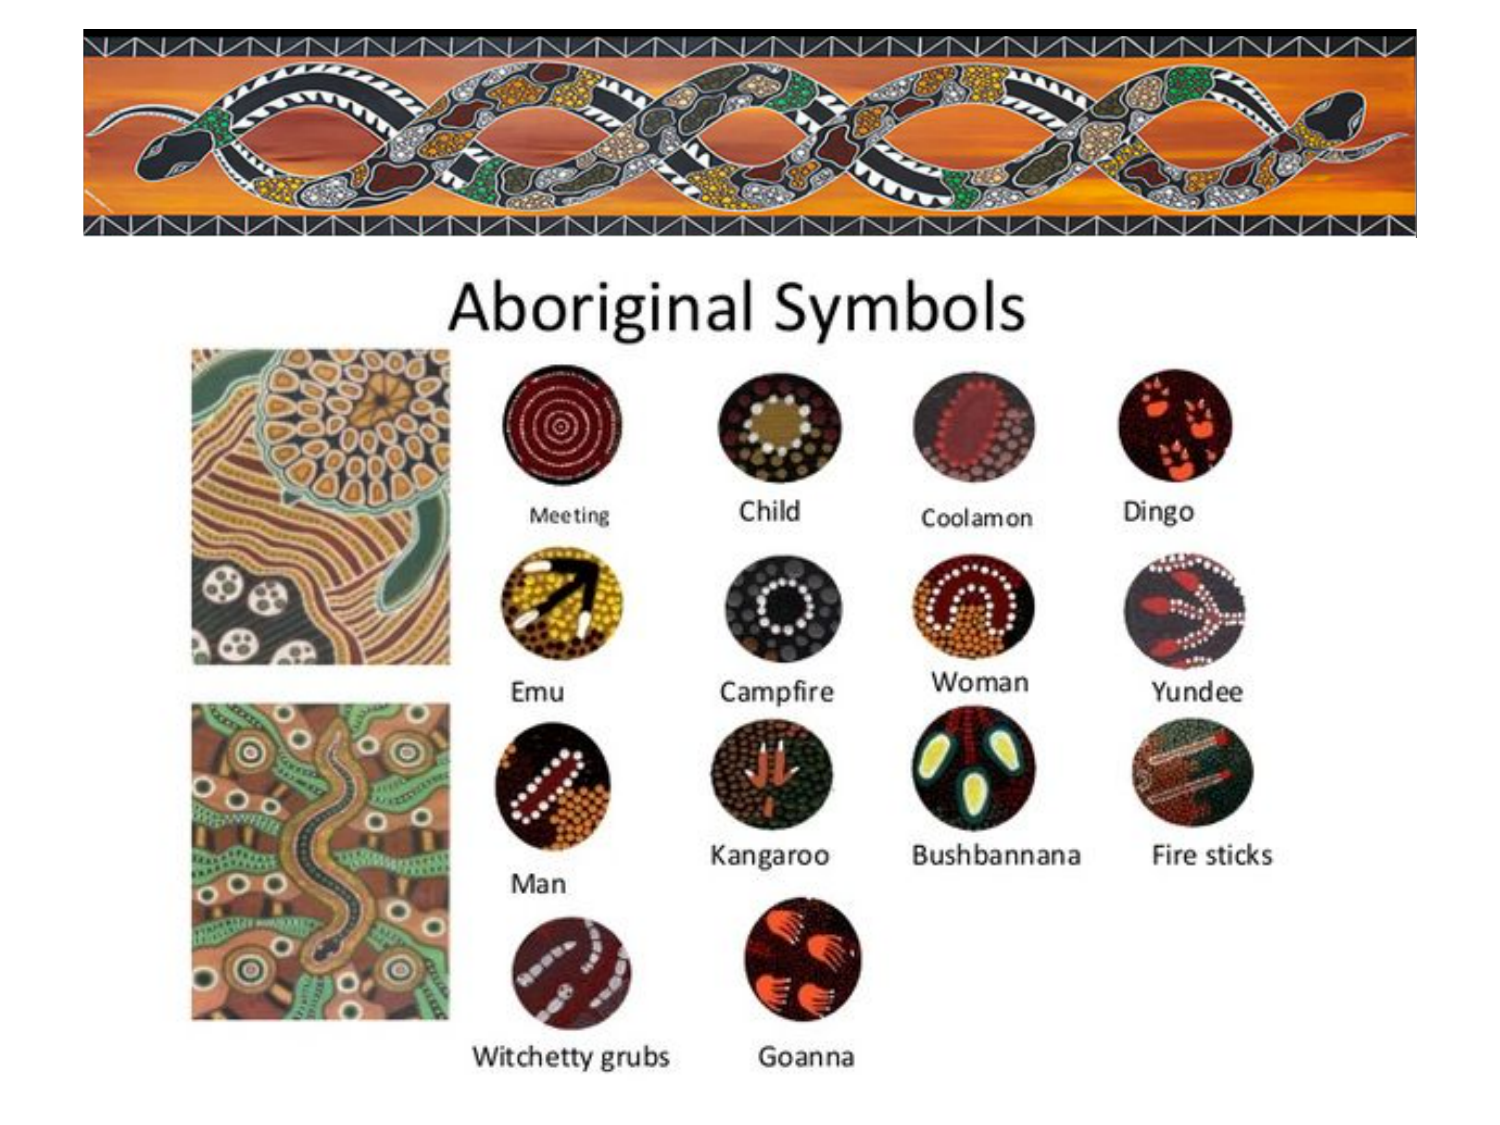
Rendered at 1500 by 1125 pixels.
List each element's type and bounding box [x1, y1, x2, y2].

picture [83, 28, 1417, 1107]
